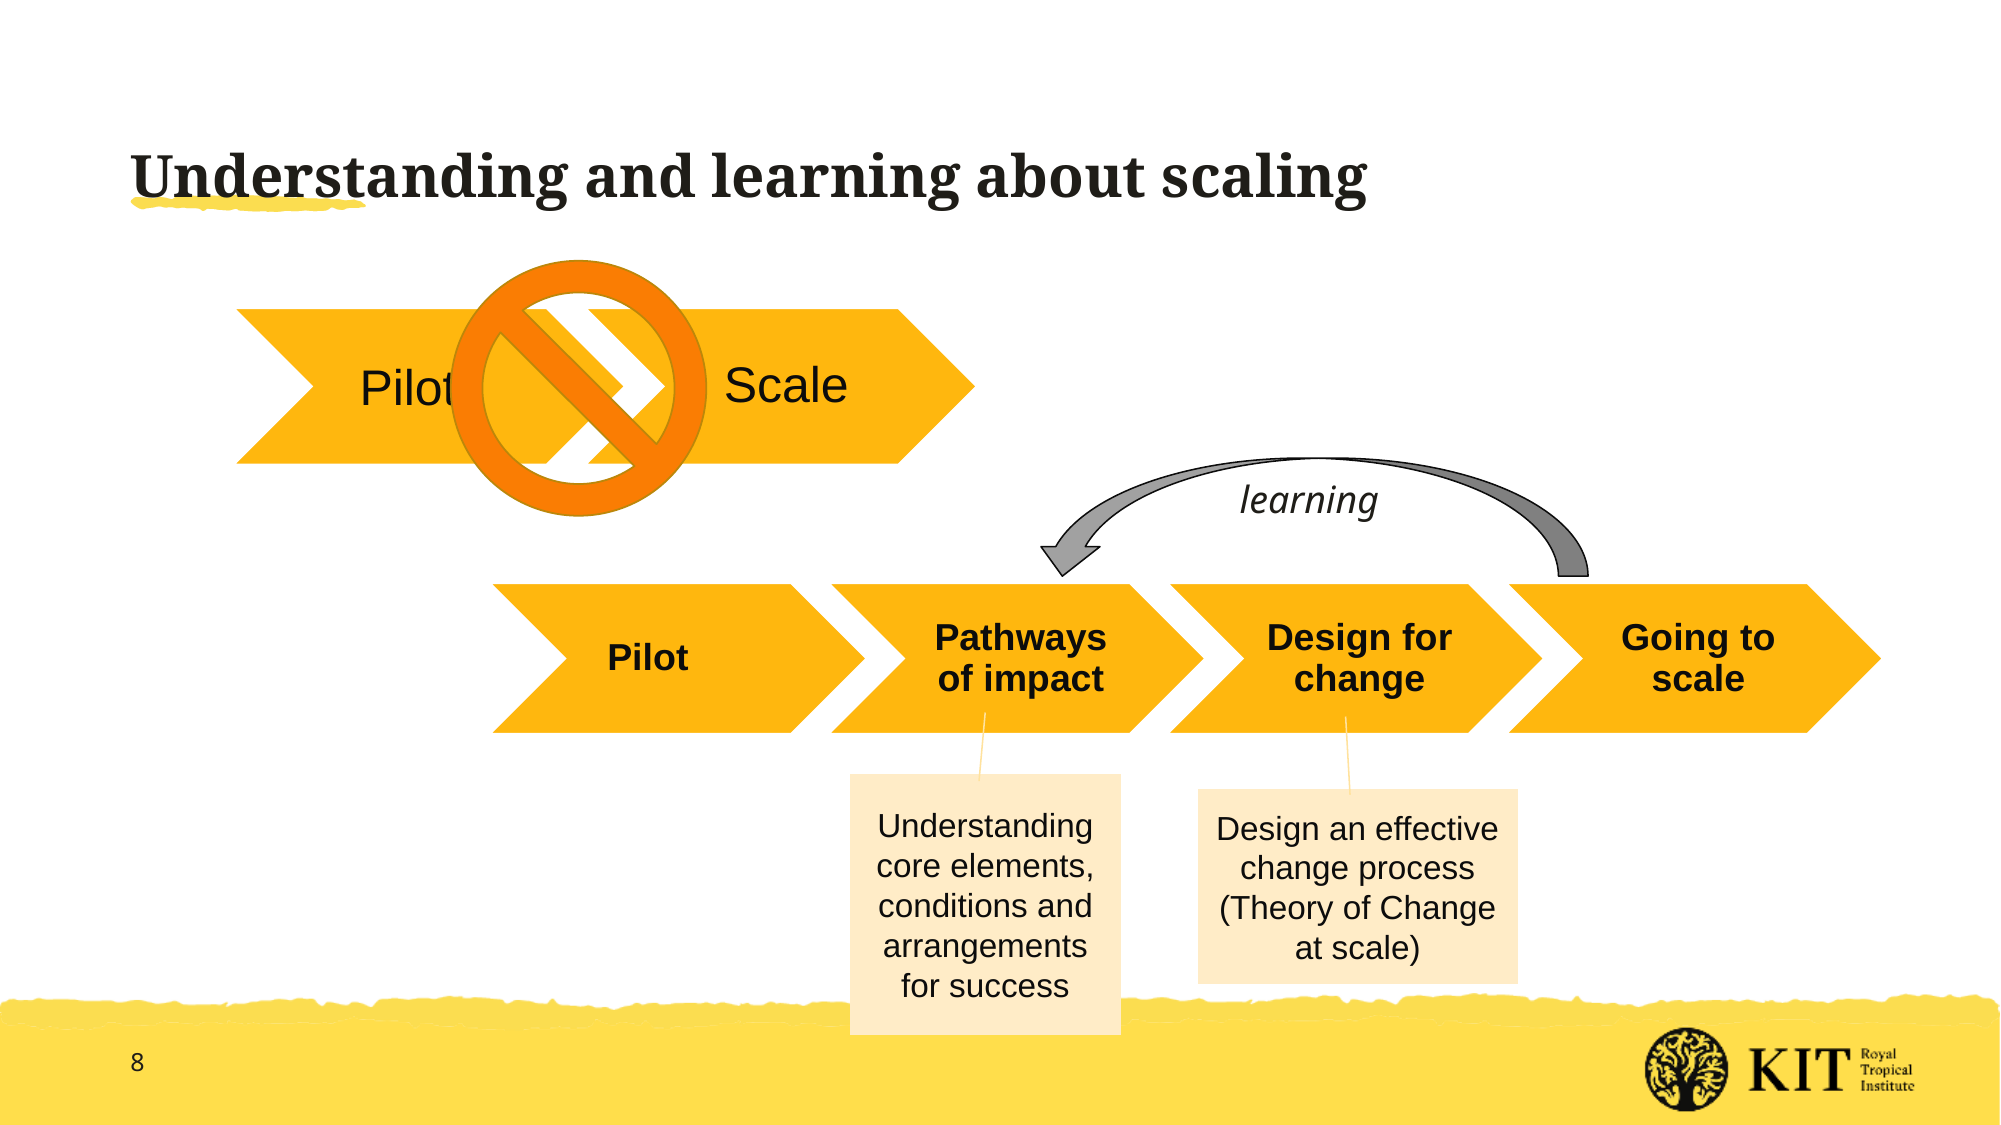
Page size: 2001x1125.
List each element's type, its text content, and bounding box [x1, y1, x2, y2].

slide_number 8 [115, 1033, 235, 1094]
picture [1121, 993, 2000, 1125]
picture [0, 993, 850, 1031]
text_box [1126, 458, 1435, 491]
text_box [233, 224, 978, 549]
title Understanding and learning about scaling [115, 119, 1886, 238]
text_box learning [1224, 468, 1491, 491]
text_box Understanding core elements, conditions and arrangements for success [850, 826, 1121, 1035]
text_box Design an effective change process (Theory of Change at scale) [1198, 826, 1518, 984]
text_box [489, 491, 1884, 826]
